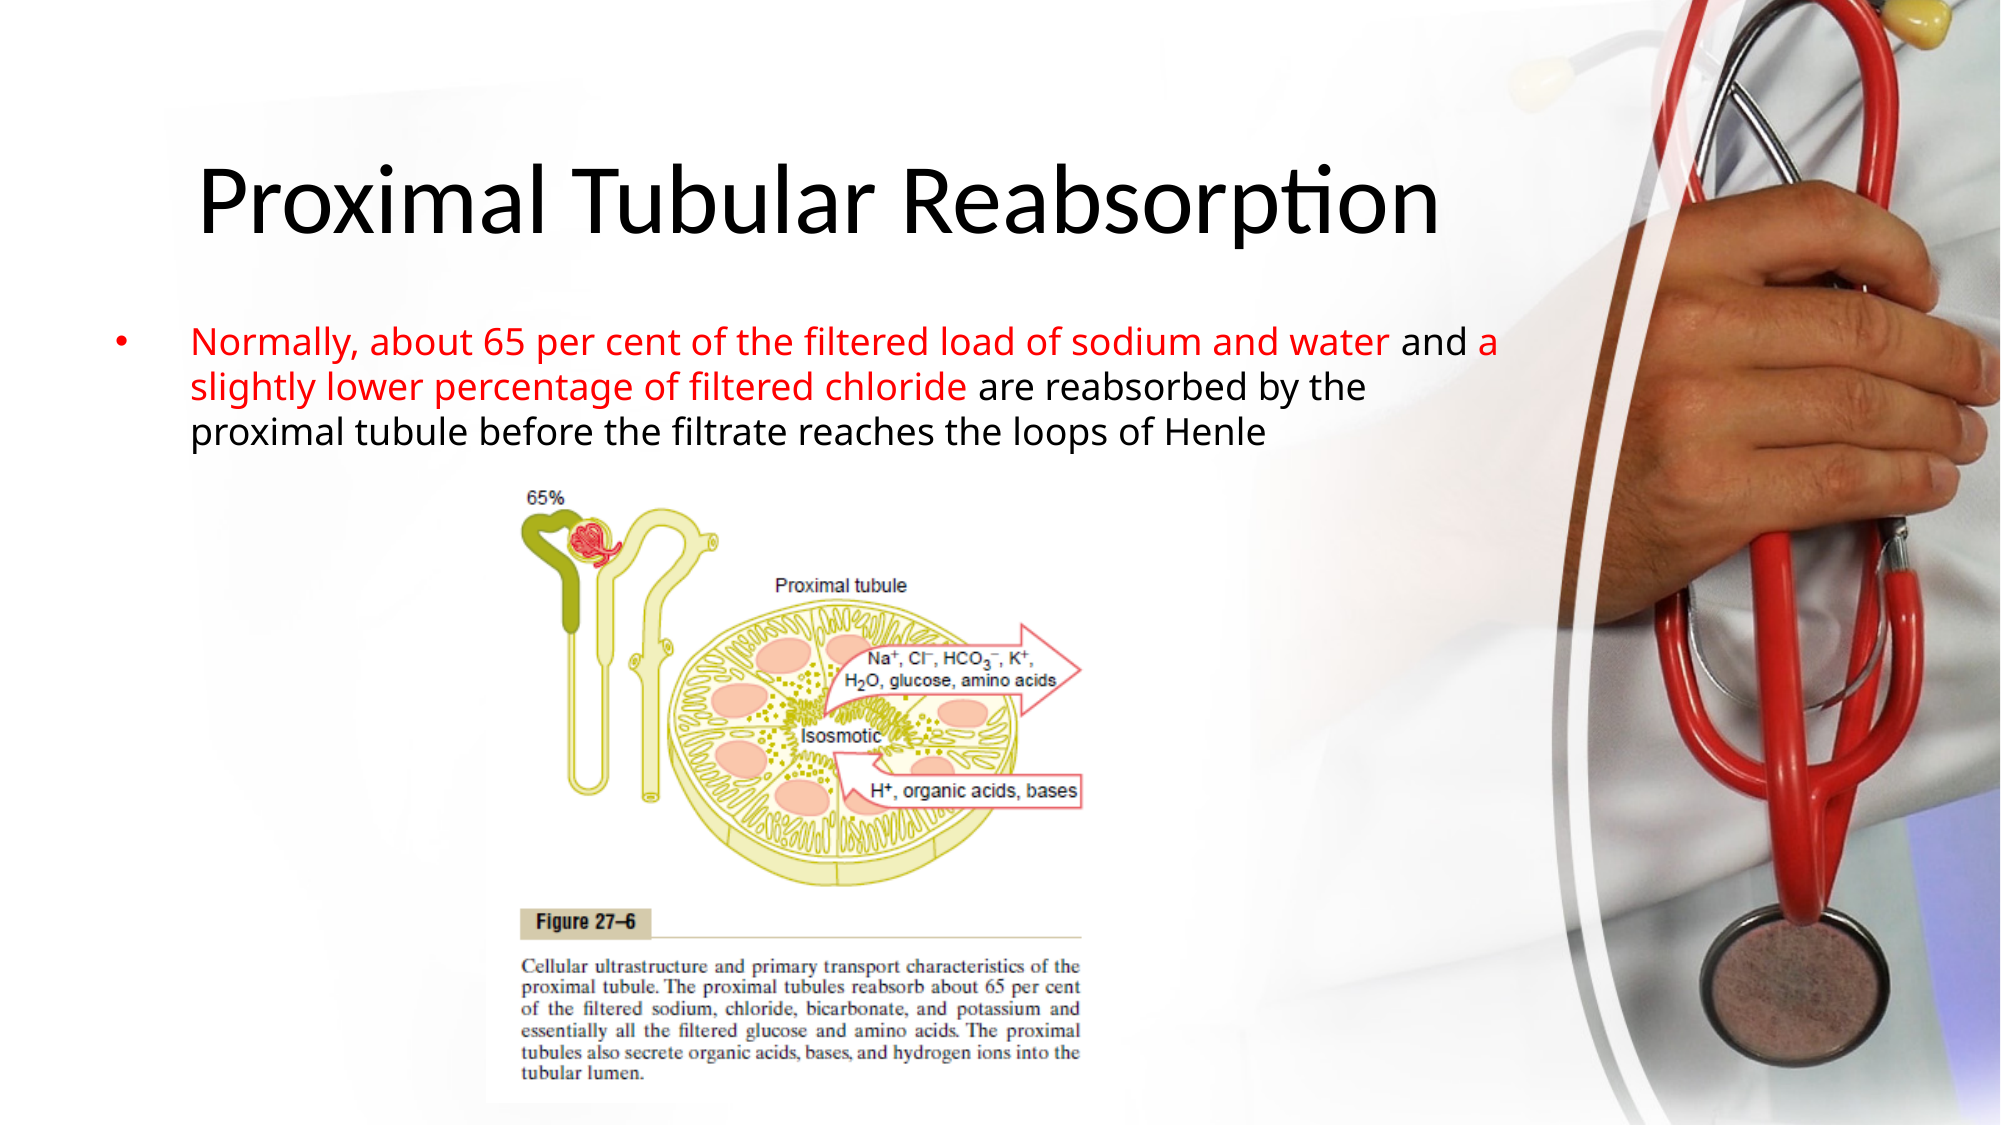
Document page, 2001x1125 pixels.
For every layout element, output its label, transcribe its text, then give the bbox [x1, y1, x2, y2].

title Proximal Tubular Reabsorption [99, 110, 1540, 278]
picture [0, 0, 2001, 1125]
list Normally, about 65 per cent of the filtered load of sodium and water and a slightly lower percentage of filtered chloride are reabsorbed by the proximal tubule before the filtrate reaches the loops of Henle [100, 310, 1537, 1043]
